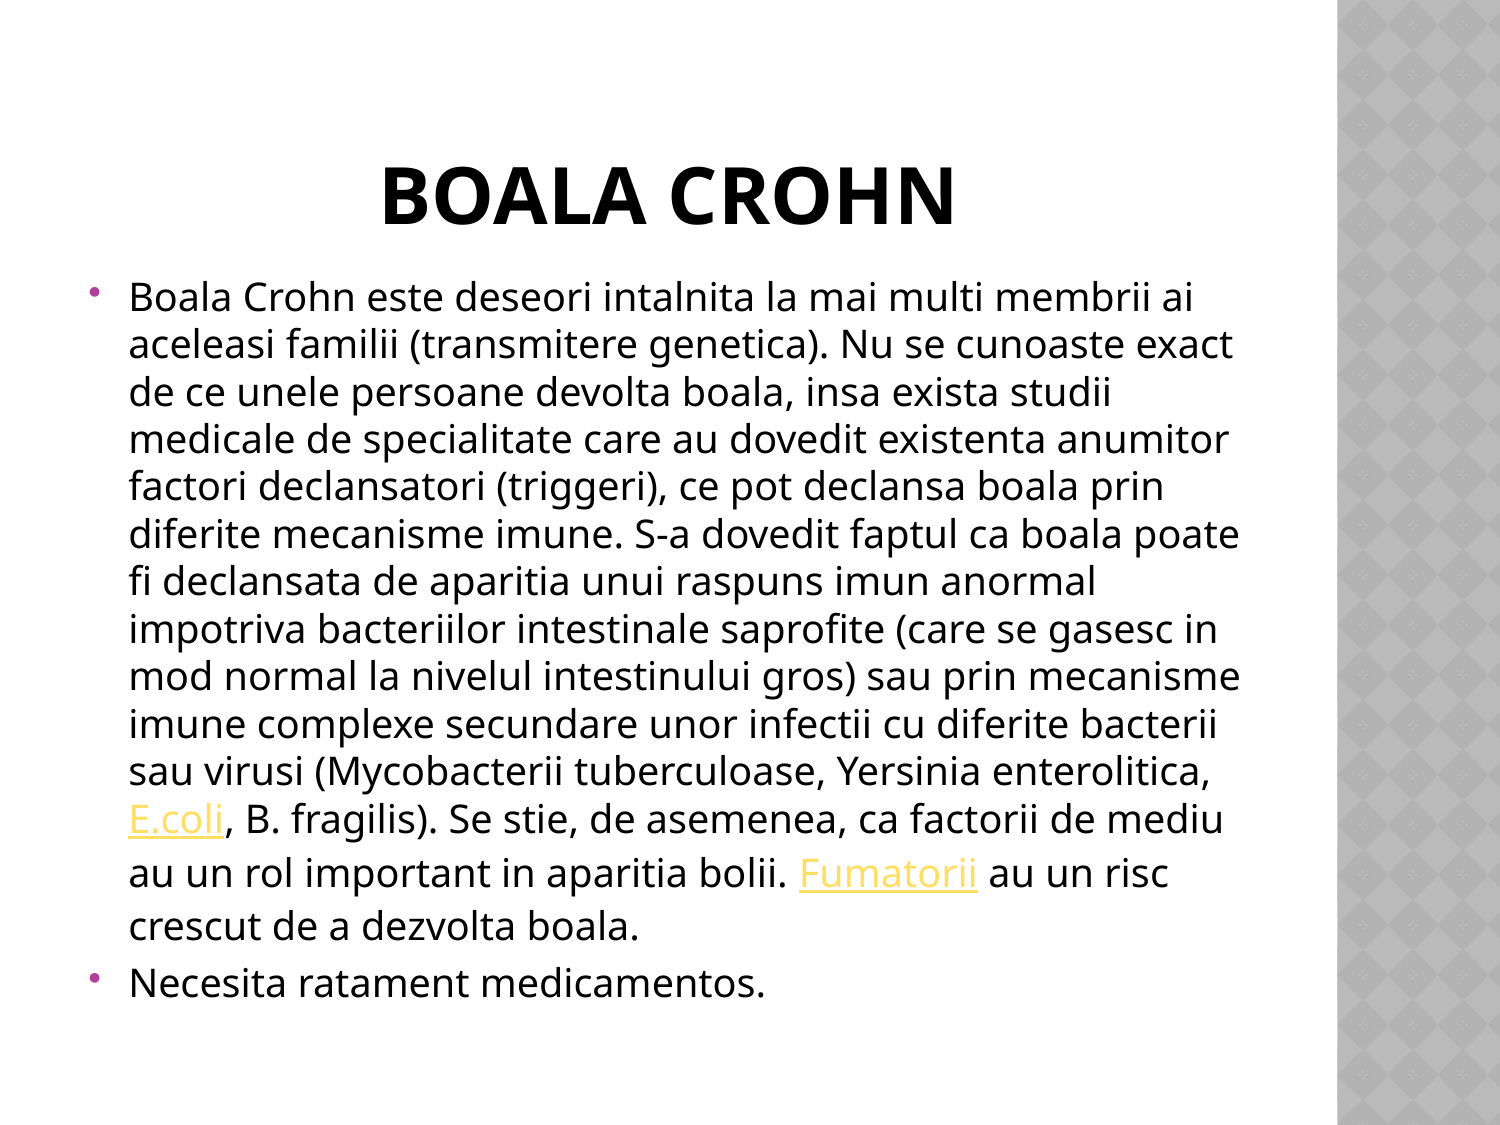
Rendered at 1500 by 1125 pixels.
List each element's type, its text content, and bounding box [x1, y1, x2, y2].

list Boala Crohn este deseori intalnita la mai multi membrii ai aceleasi familii (transmitere genetica). Nu se cunoaste exact de ce unele persoane devolta boala, insa exista studii medicale de specialitate care au dovedit existenta anumitor factori declansatori (triggeri), ce pot declansa boala prin diferite mecanisme imune. S-a dovedit faptul ca boala poate fi declansata de aparitia unui raspuns imun anormal impotriva bacteriilor intestinale saprofite (care se gasesc in mod normal la nivelul intestinului gros) sau prin mecanisme imune complexe secundare unor infectii cu diferite bacterii sau virusi (Mycobacterii tuberculoase, Yersinia enterolitica, E.coli, B. fragilis). Se stie, de asemenea, ca factorii de mediu au un rol important in aparitia bolii. Fumatorii au un risc crescut de a dezvolta boala. Necesita ratament medicamentos. [75, 264, 1263, 1059]
title Boala Crohn [75, 52, 1263, 240]
